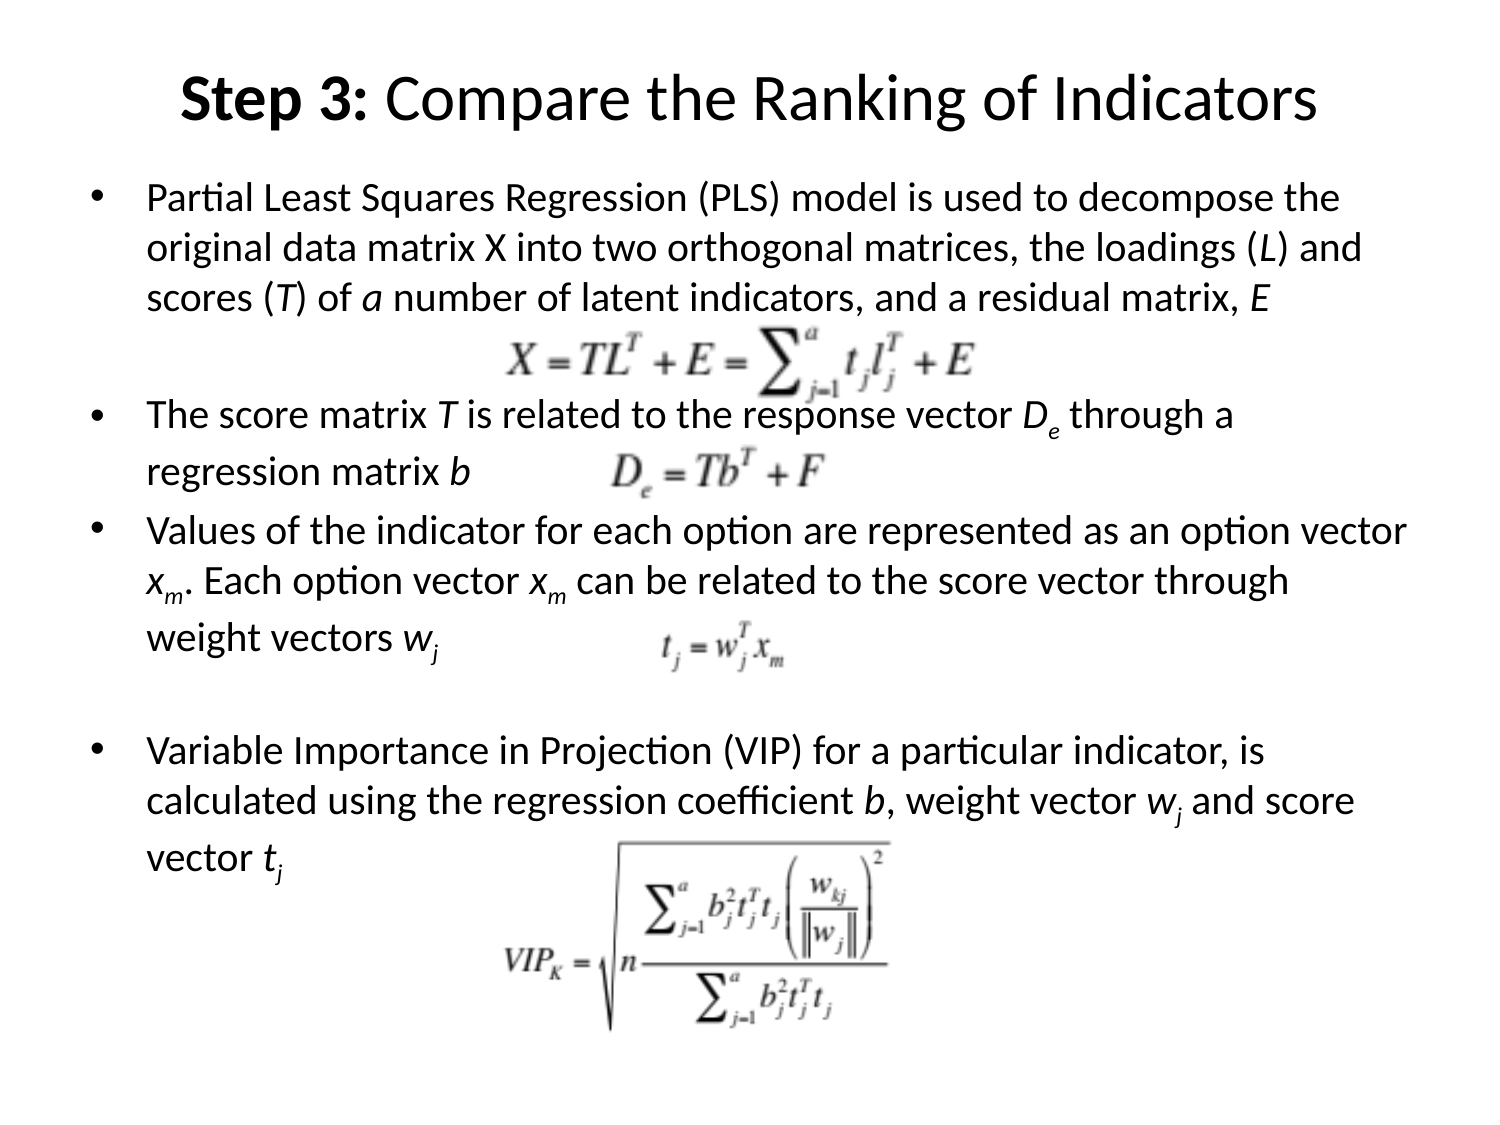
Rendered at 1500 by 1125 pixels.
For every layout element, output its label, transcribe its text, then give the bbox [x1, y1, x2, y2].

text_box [658, 614, 788, 676]
list Partial Least Squares Regression (PLS) model is used to decompose the original data matrix X into two orthogonal matrices, the loadings (L) and scores (T) of a number of latent indicators, and a residual matrix, E The score matrix T is related to the response vector De through a regression matrix b Values of the indicator for each option are represented as an option vector xm. Each option vector xm can be related to the score vector through weight vectors wj Variable Importance in Projection (VIP) for a particular indicator, is calculated using the regression coefficient b, weight vector wj and score vector tj [75, 162, 1425, 1063]
picture [499, 312, 981, 408]
title Step 3: Compare the Ranking of Indicators [75, 1, 1425, 162]
picture [604, 437, 831, 506]
picture [499, 837, 894, 1033]
